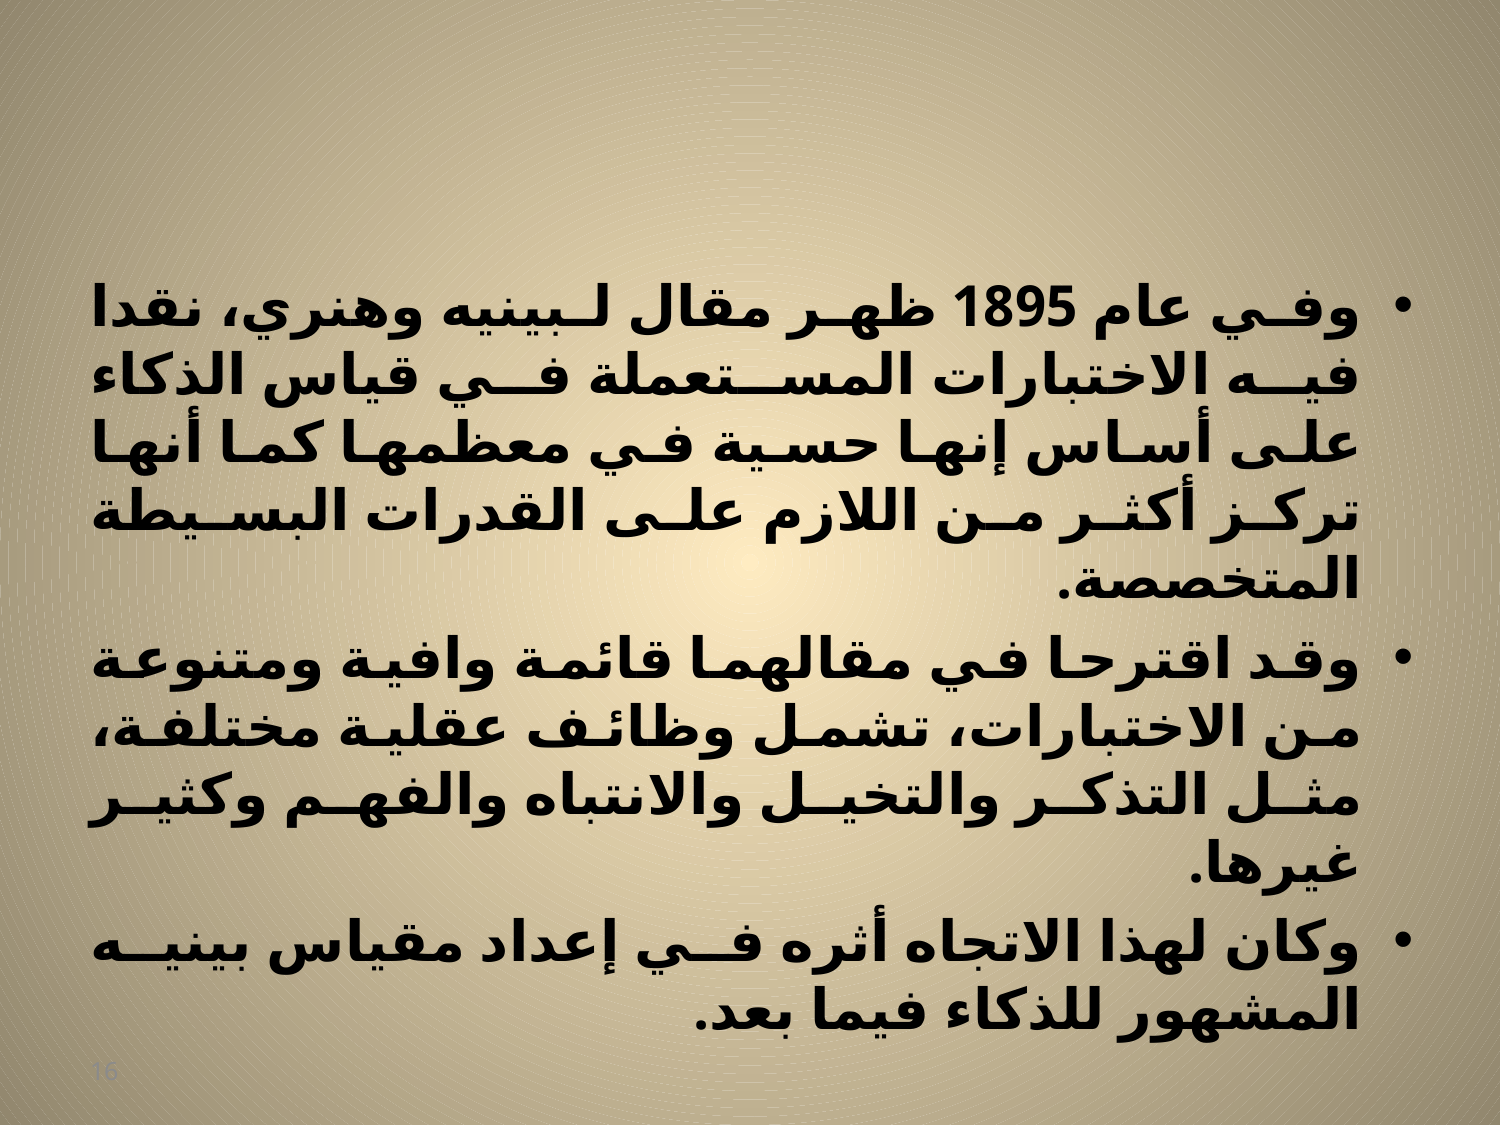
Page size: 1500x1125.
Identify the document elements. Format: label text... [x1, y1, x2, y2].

slide_number 16 [75, 1042, 425, 1103]
list وفي عام 1895 ظهر مقال لبينيه وهنري، نقدا فيه الاختبارات المستعملة في قياس الذكاء على أساس إنها حسية في معظمها كما أنها تركز أكثر من اللازم على القدرات البسيطة المتخصصة. وقد اقترحا في مقالهما قائمة وافية ومتنوعة من الاختبارات، تشمل وظائف عقلية مختلفة، مثل التذكر والتخيل والانتباه والفهم وكثير غيرها. وكان لهذا الاتجاه أثره في إعداد مقياس بينيه المشهور للذكاء فيما بعد. [75, 262, 1425, 1055]
